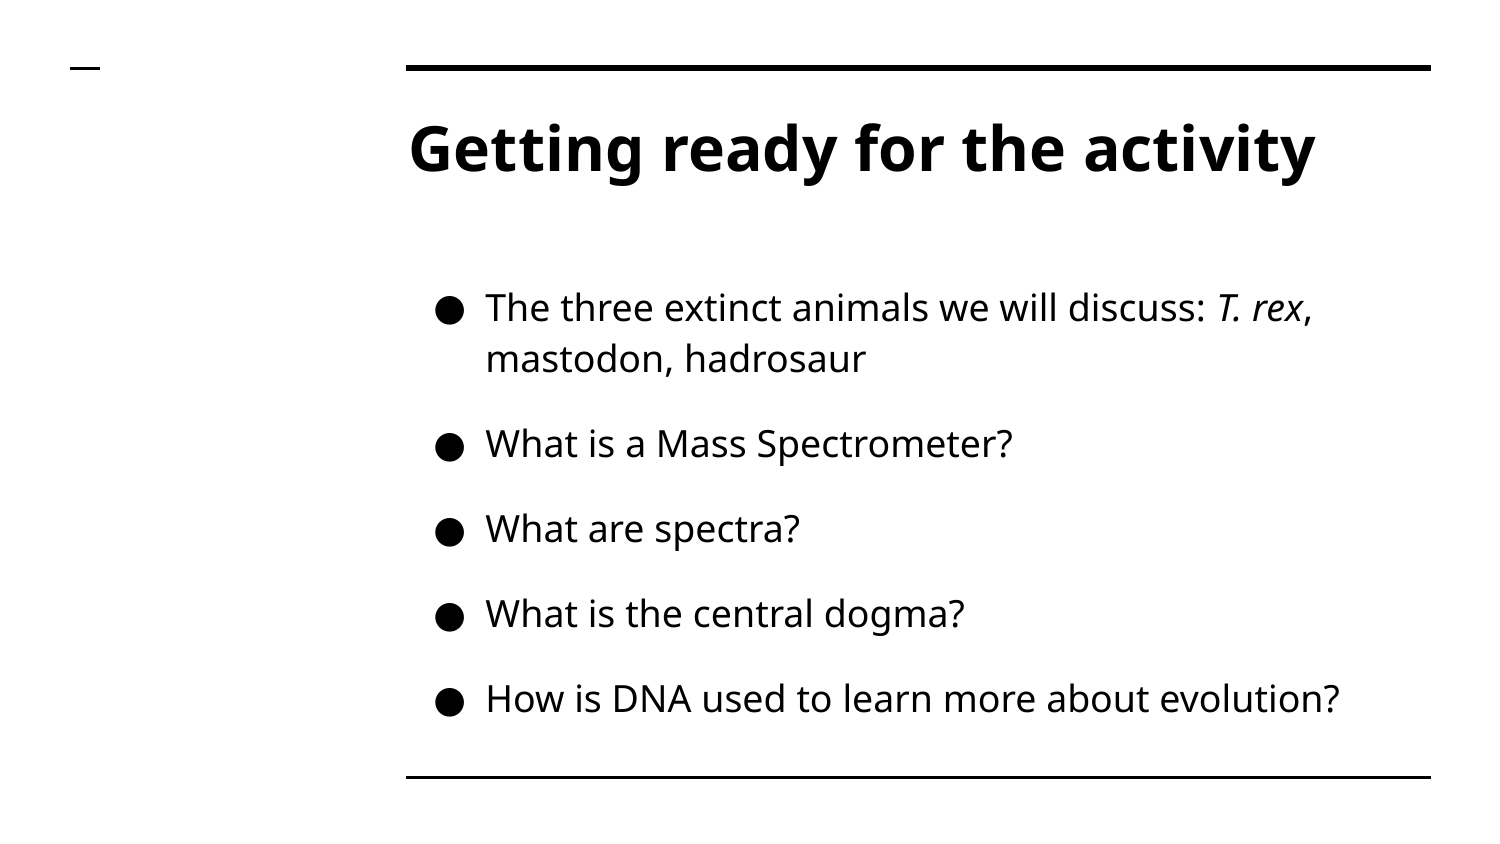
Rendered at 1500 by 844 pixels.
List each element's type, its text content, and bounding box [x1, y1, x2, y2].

title Getting ready for the activity [393, 94, 1431, 199]
list The three extinct animals we will discuss: T. rex, mastodon, hadrosaur What is a Mass Spectrometer? What are spectra? What is the central dogma? How is DNA used to learn more about evolution? [395, 261, 1433, 755]
